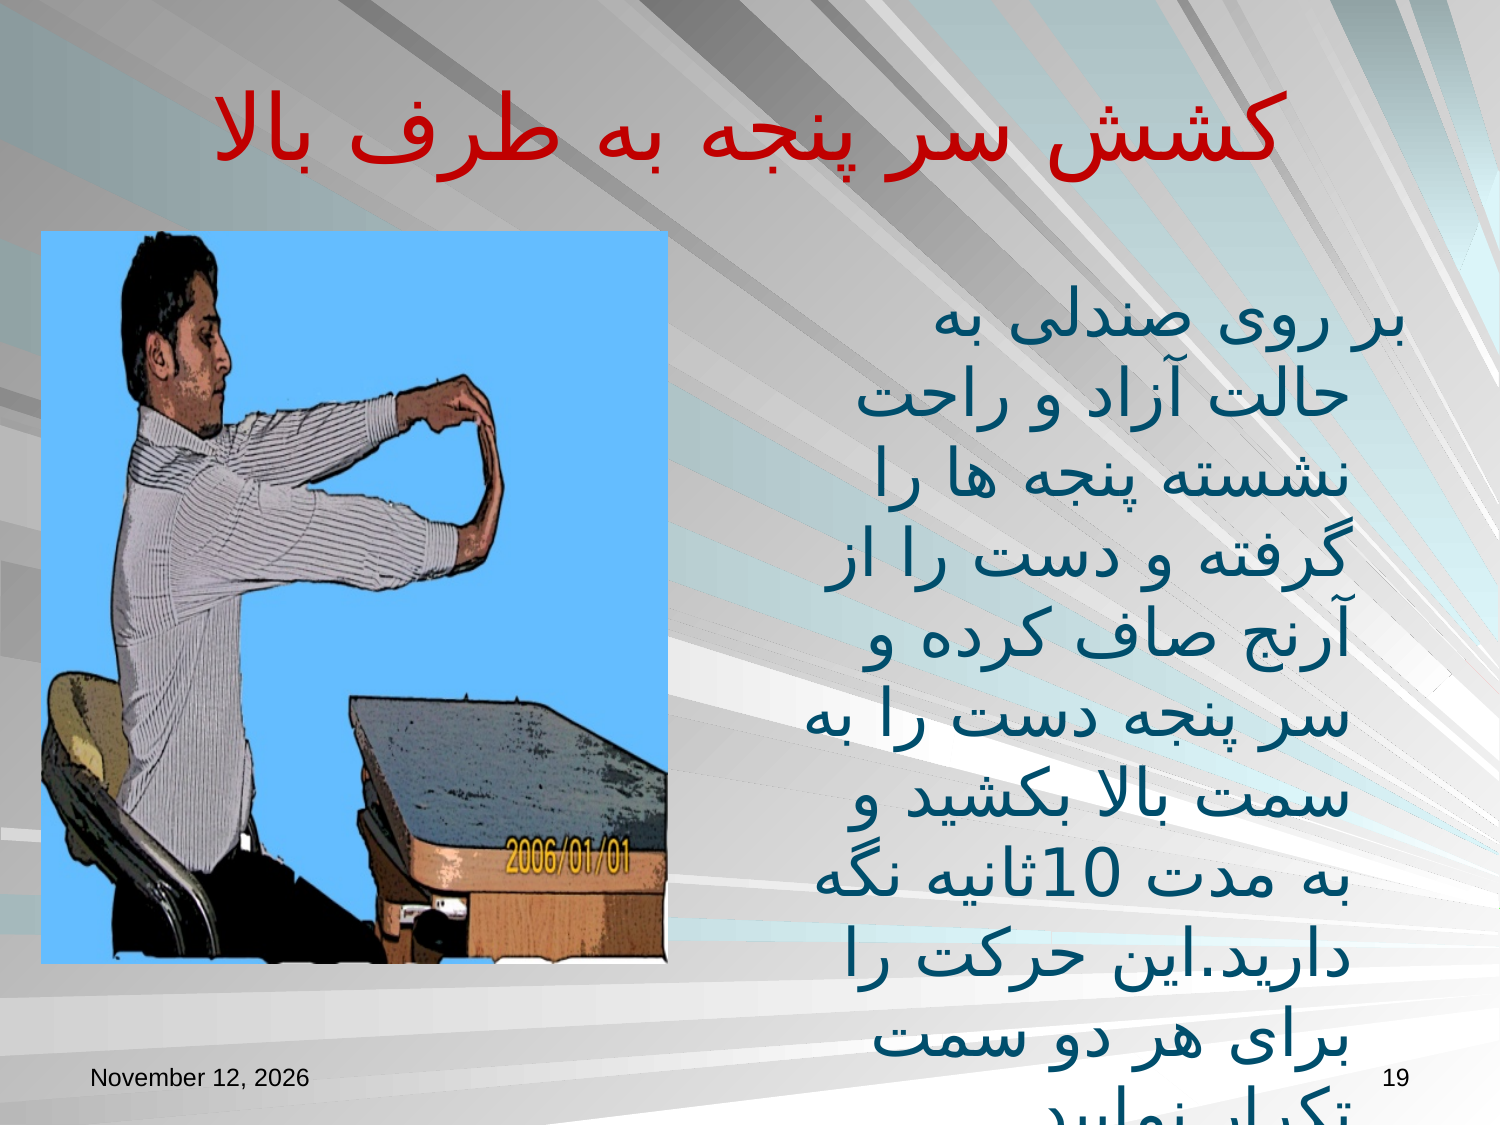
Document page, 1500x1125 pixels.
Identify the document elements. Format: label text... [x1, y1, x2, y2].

slide_number 19 [1074, 1023, 1426, 1100]
title کشش سر پنجه به طرف بالا [74, 89, 1426, 268]
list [41, 231, 668, 965]
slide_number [74, 1023, 426, 1100]
list بر روی صندلی به حالت آزاد و راحت نشسته پنجه ها را گرفته و دست را از آرنج صاف کرده و سر پنجه دست را به سمت بالا بکشید و به مدت 10ثانیه نگه دارید.این حرکت را برای هر دو سمت تکرار نمایید . [762, 262, 1426, 1006]
